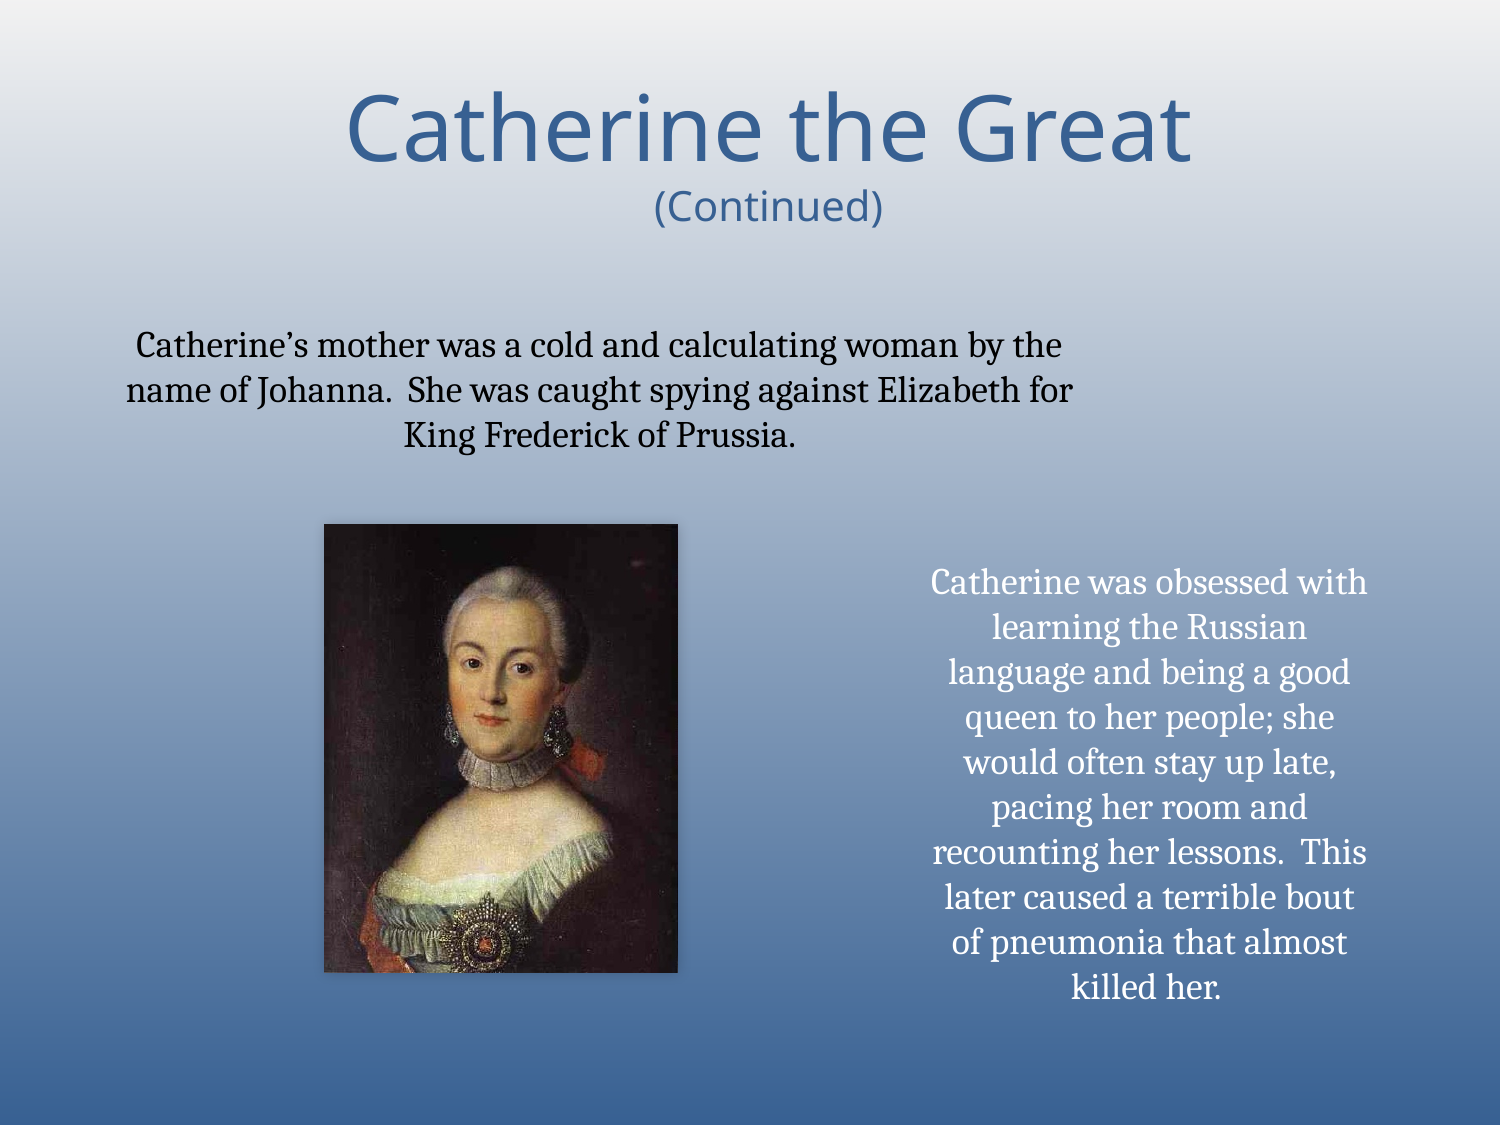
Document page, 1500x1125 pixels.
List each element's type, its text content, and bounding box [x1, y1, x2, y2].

picture [324, 524, 678, 973]
text_box Catherine was obsessed with learning the Russian language and being a good queen to her people; she would often stay up late, pacing her room and recounting her lessons. This later caused a terrible bout of pneumonia that almost killed her. [912, 549, 1388, 1015]
text_box Catherine the Great (Continued) [199, 62, 1338, 238]
text_box Catherine’s mother was a cold and calculating woman by the name of Johanna. She was caught spying against Elizabeth for King Frederick of Prussia. [87, 312, 1113, 463]
